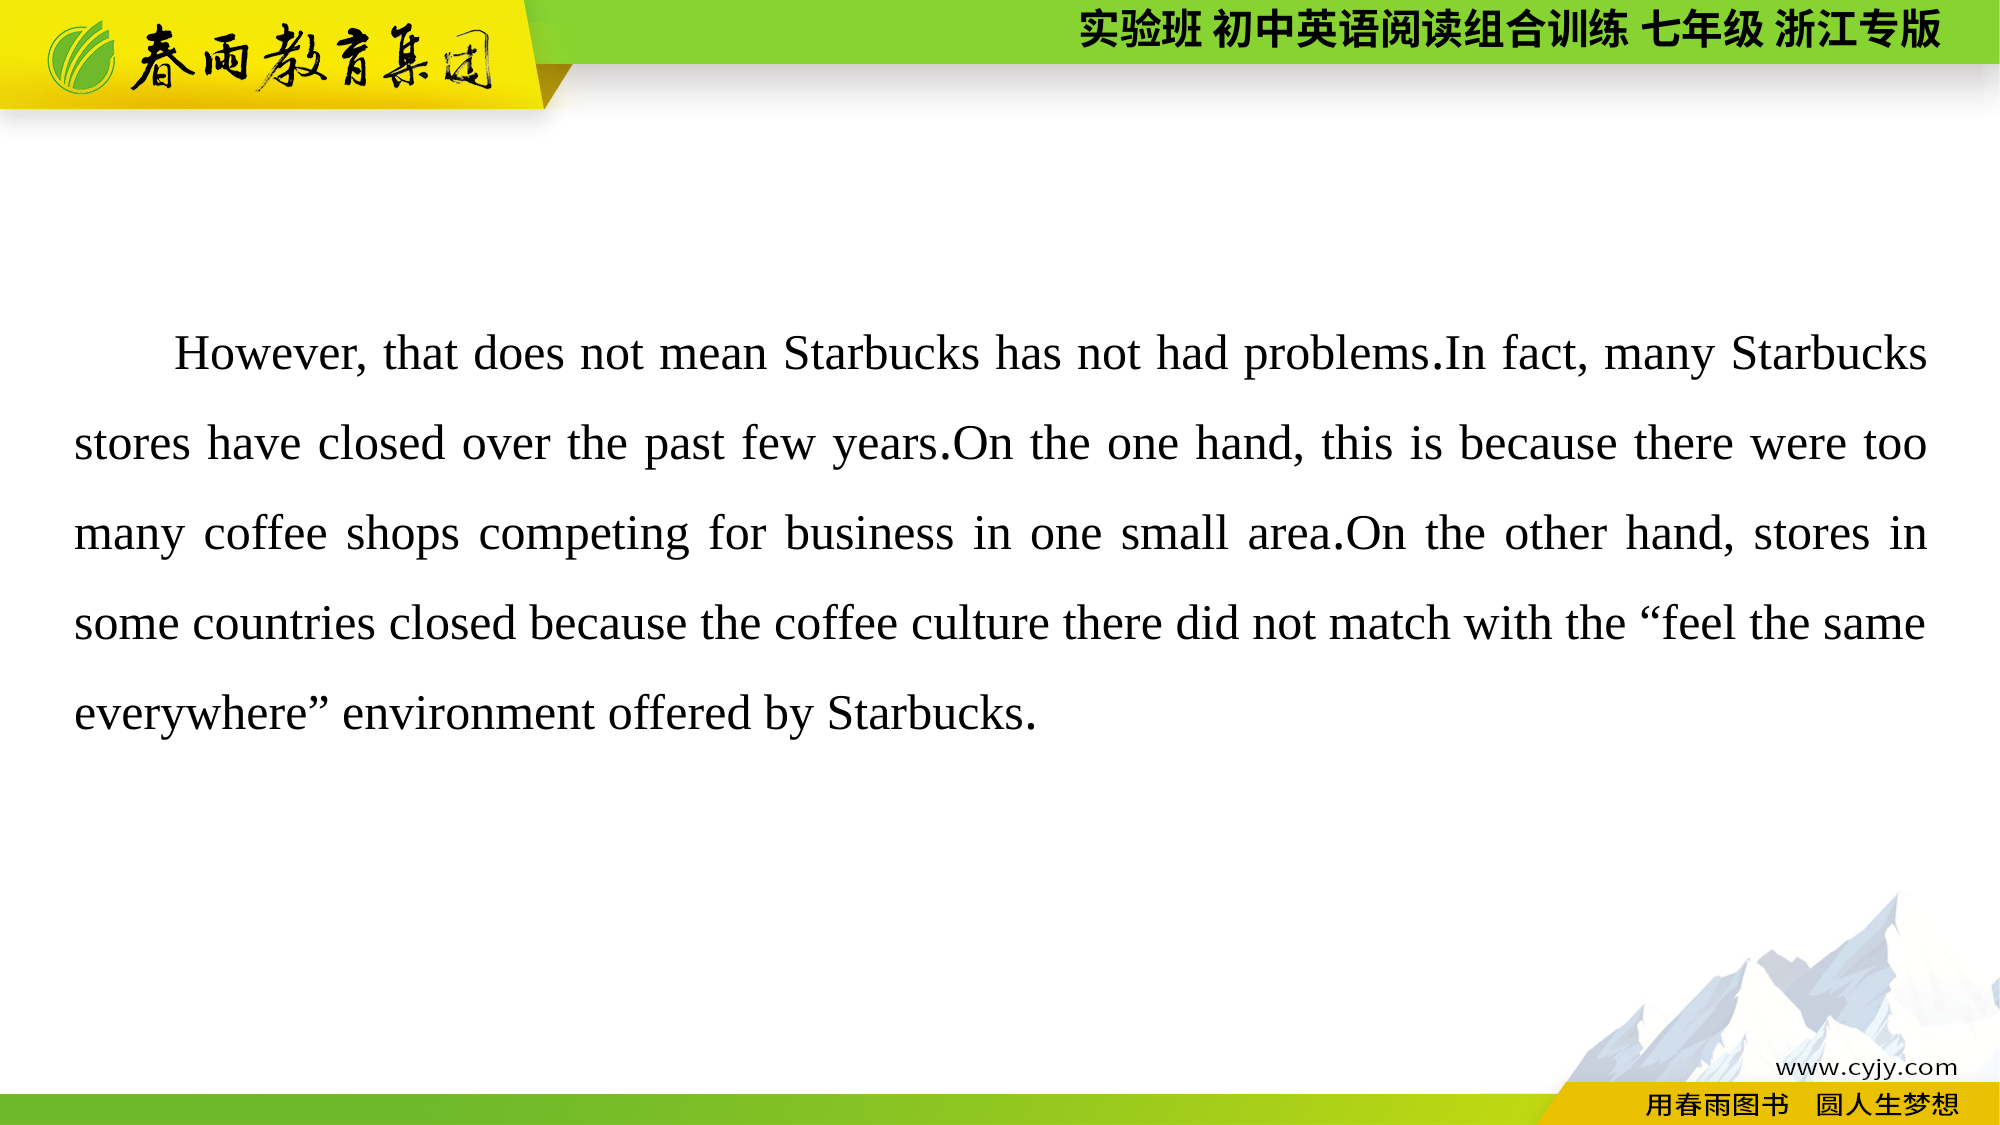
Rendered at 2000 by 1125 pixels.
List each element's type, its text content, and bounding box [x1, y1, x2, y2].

list However, that does not mean Starbucks has not had problems.In fact, many Starbucks stores have closed over the past few years.On the one hand, this is because there were too many coffee shops competing for business in one small area.On the other hand, stores in some countries closed because the coffee culture there did not match with the “feel the same everywhere” environment offered by Starbucks. [59, 281, 1944, 740]
picture [0, 0, 2000, 1125]
